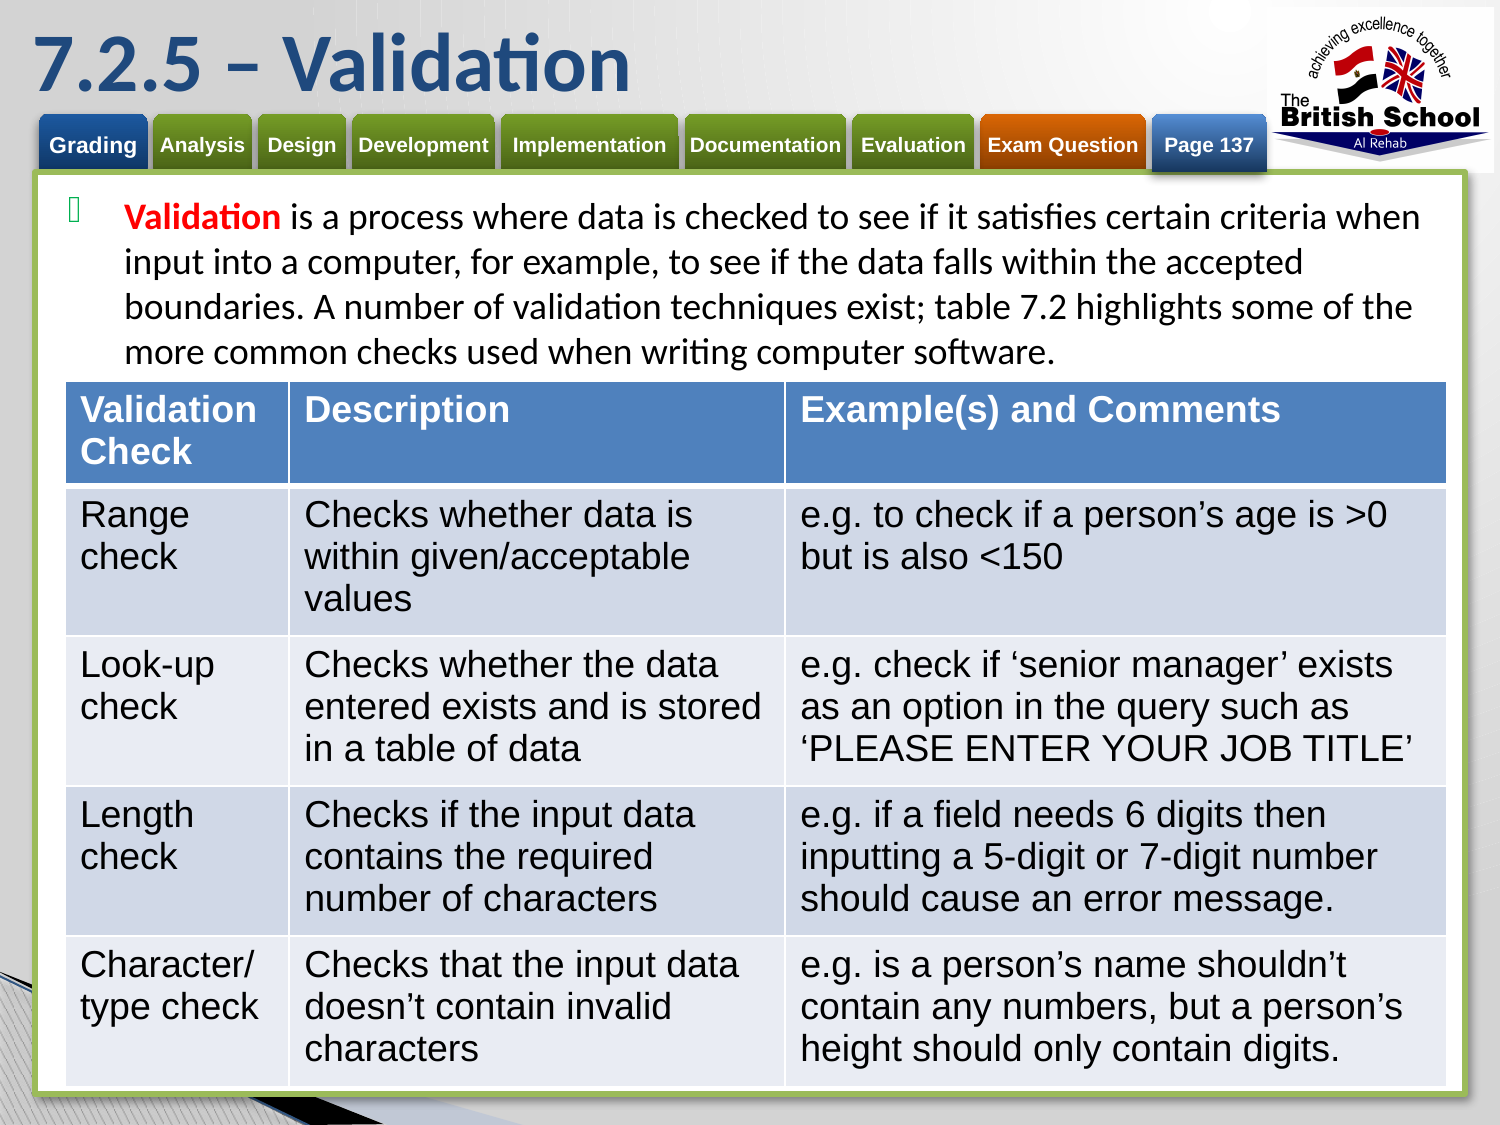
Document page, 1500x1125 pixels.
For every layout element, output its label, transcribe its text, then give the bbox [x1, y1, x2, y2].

table_cell e.g. if a field needs 6 digits then inputting a 5-digit or 7-digit number should cause an error message. [786, 787, 1446, 935]
table_cell e.g. check if ‘senior manager’ exists as an option in the query such as ‘PLEASE ENTER YOUR JOB TITLE’ [786, 637, 1446, 785]
table_cell e.g. is a person’s name shouldn’t contain any numbers, but a person’s height should only contain digits. [786, 937, 1446, 1086]
table_cell Checks that the input data doesn’t contain invalid characters [290, 937, 784, 1086]
table_cell Checks if the input data contains the required number of characters [290, 787, 784, 935]
table_cell Look-up check [66, 637, 288, 785]
table_cell Checks whether data is within given/acceptable values [290, 489, 784, 635]
table_cell Checks whether the data entered exists and is stored in a table of data [290, 637, 784, 785]
table_cell e.g. to check if a person’s age is >0 but is also <150 [786, 489, 1446, 635]
table_cell Length check [66, 787, 288, 935]
picture [1267, 7, 1495, 173]
title 7.2.5 – Validation [17, 7, 1268, 110]
table_cell Range check [66, 489, 288, 635]
text_box Validation is a process where data is checked to see if it satisfies certain criteria when input into a computer, for example, to see if the data falls within the accepted boundaries. A number of validation techniques exist; table 7.2 highlights some of the more common checks used when writing computer software. [53, 184, 1447, 379]
table_cell Character/ type check [66, 937, 288, 1086]
table_header Description [290, 382, 784, 483]
picture [281, 1114, 303, 1125]
table_header Example(s) and Comments [786, 382, 1446, 483]
table_header Validation Check [66, 382, 288, 483]
text_box Page 137 [1151, 113, 1268, 173]
